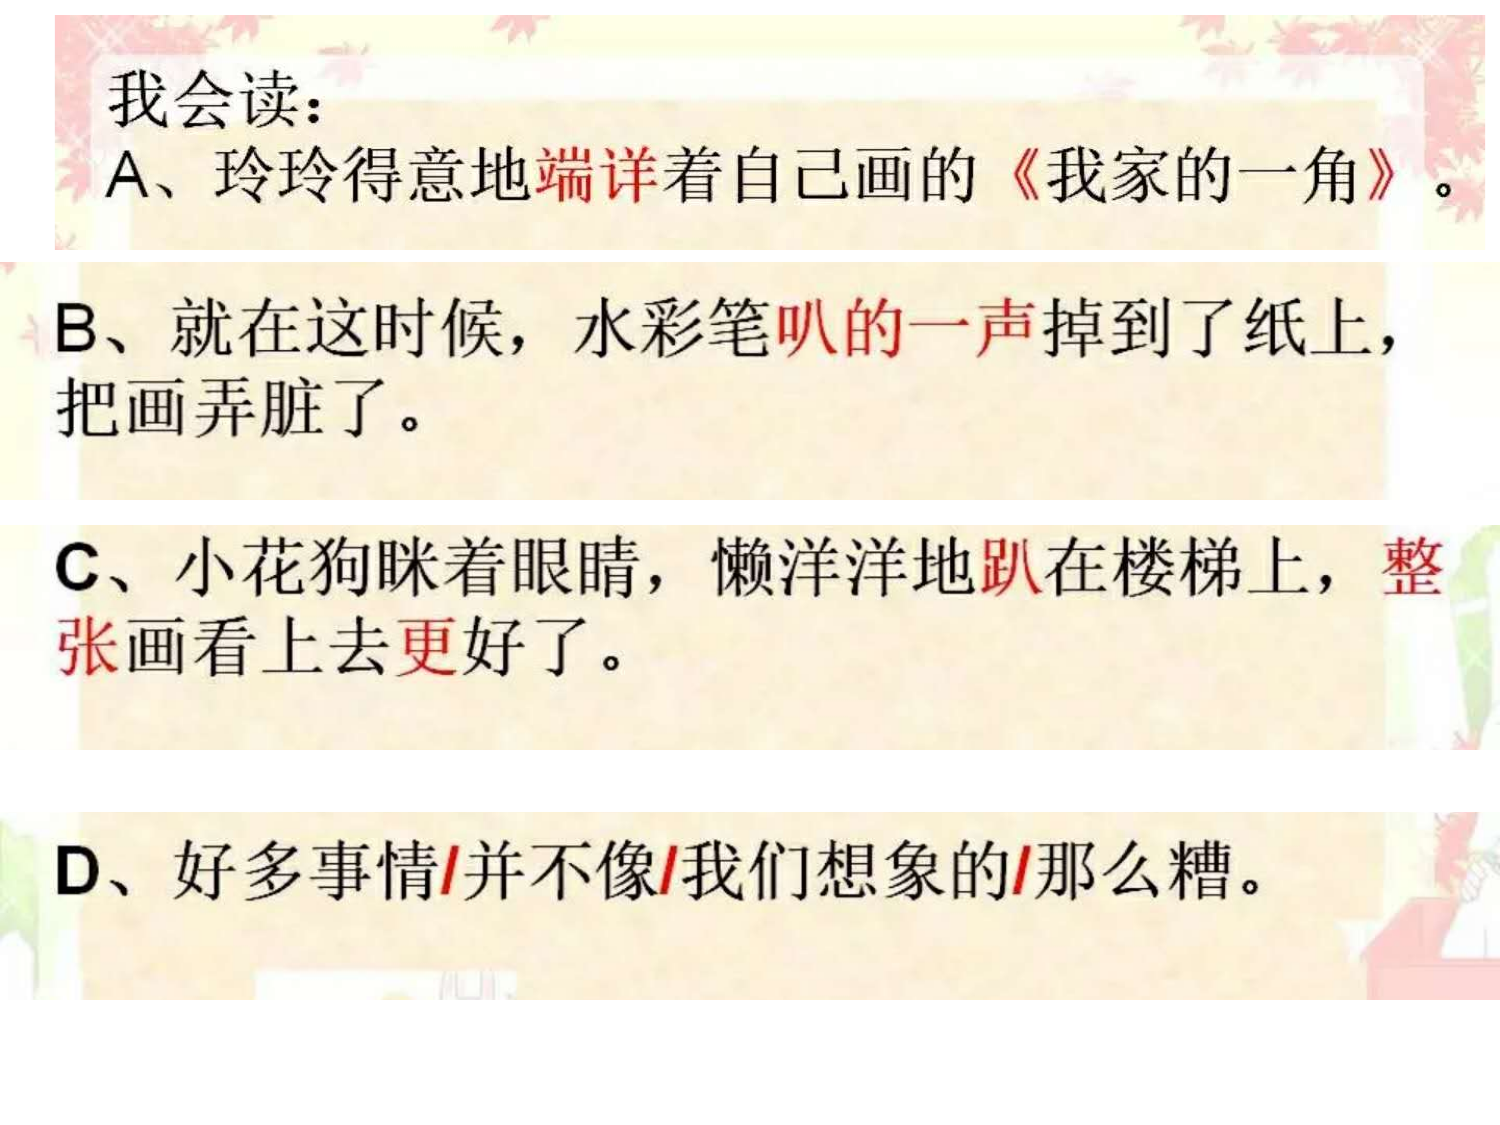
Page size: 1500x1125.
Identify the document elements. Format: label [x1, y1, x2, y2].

picture [0, 812, 1500, 1001]
picture [0, 262, 1500, 501]
list [54, 14, 1486, 251]
picture [0, 524, 1500, 751]
